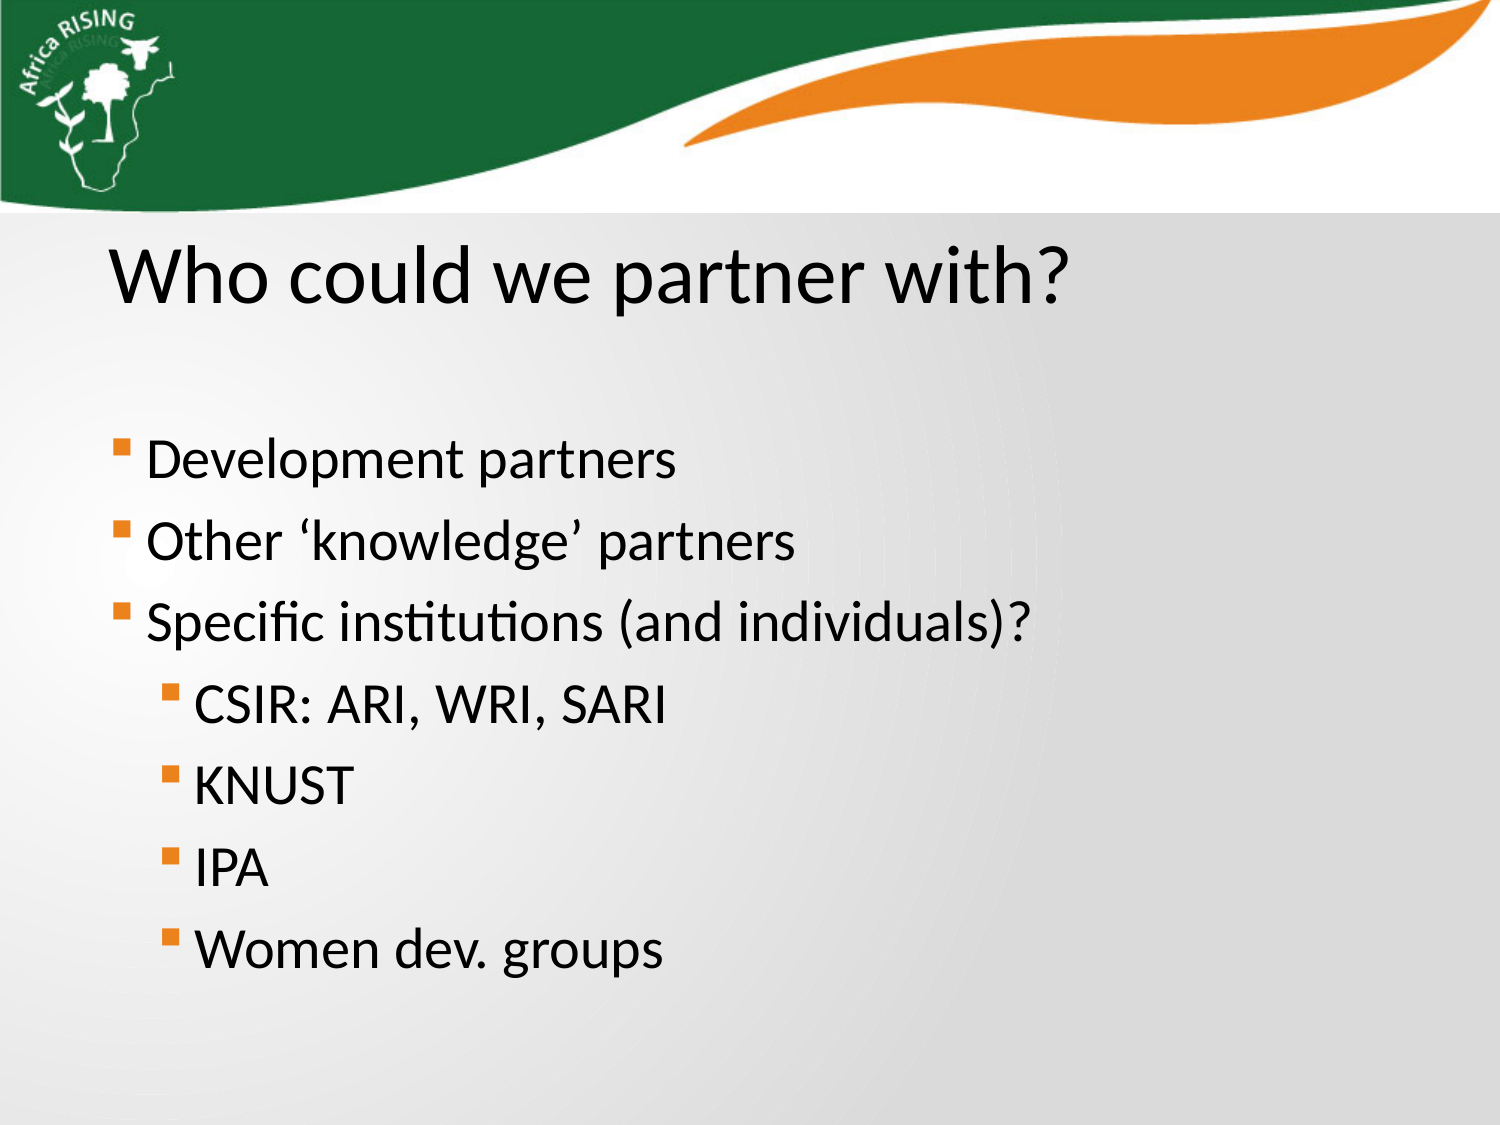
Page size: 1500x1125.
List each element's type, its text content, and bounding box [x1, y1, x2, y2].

picture [0, 0, 1500, 213]
list Who could we partner with? [75, 212, 1325, 400]
list Development partners Other ‘knowledge’ partners Specific institutions (and individuals)? CSIR: ARI, WRI, SARI KNUST IPA Women dev. groups [75, 412, 1350, 1075]
